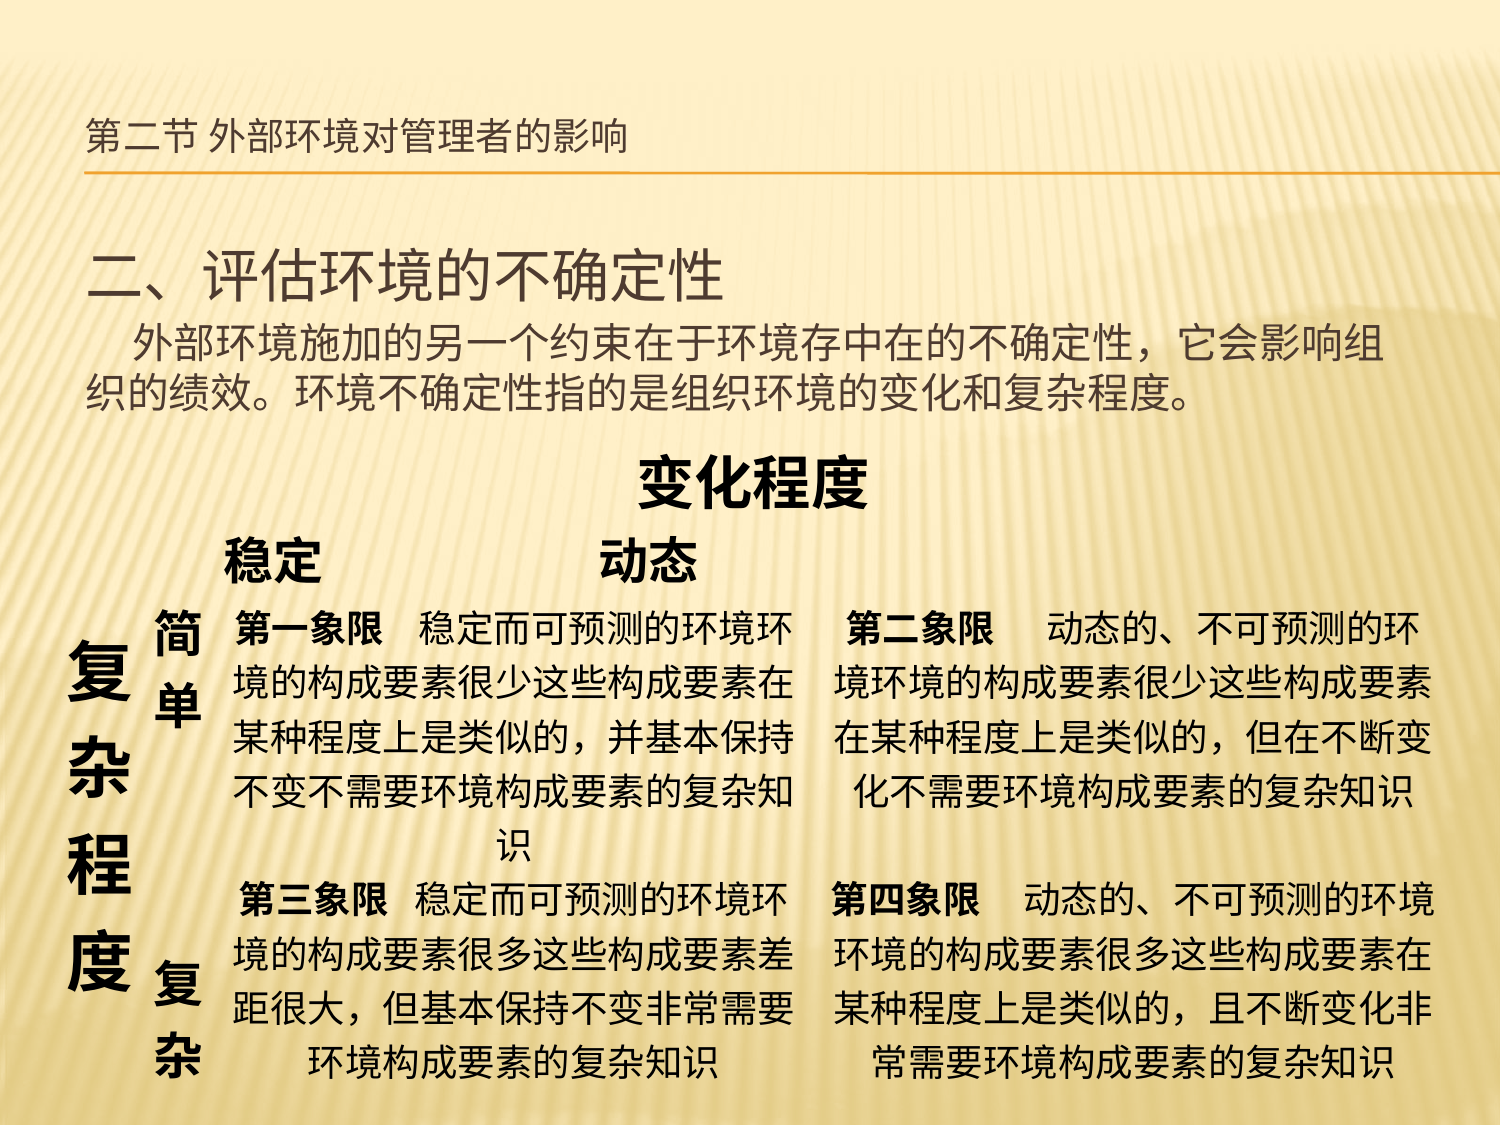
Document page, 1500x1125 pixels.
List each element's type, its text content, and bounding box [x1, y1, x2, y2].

list 二、评估环境的不确定性 外部环境施加的另一个约束在于环境存中在的不确定性，它会影响组织的绩效。环境不确定性指的是组织环境的变化和复杂程度。 [70, 230, 1421, 437]
table_cell 第四象限 动态的、不可预测的环境环境的构成要素很多这些构成要素在某种程度上是类似的，且不断变化非常需要环境构成要素的复杂知识 [816, 870, 1451, 1101]
title 第二节 外部环境对管理者的影响 [70, 35, 1425, 213]
table_cell 简单 复杂 [143, 522, 212, 1101]
table_cell 第一象限 稳定而可预测的环境环境的构成要素很少这些构成要素在某种程度上是类似的，并基本保持不变不需要环境构成要素的复杂知识 [212, 599, 816, 870]
table_cell 复杂程度 [55, 522, 143, 1101]
table_cell 第三象限 稳定而可预测的环境环境的构成要素很多这些构成要素差距很大，但基本保持不变非常需要环境构成要素的复杂知识 [212, 870, 816, 1101]
table_header 变化程度 [55, 437, 1451, 522]
table_cell 第二象限 动态的、不可预测的环境环境的构成要素很少这些构成要素在某种程度上是类似的，但在不断变化不需要环境构成要素的复杂知识 [816, 599, 1451, 870]
table_cell 稳定 动态 [212, 522, 1451, 599]
